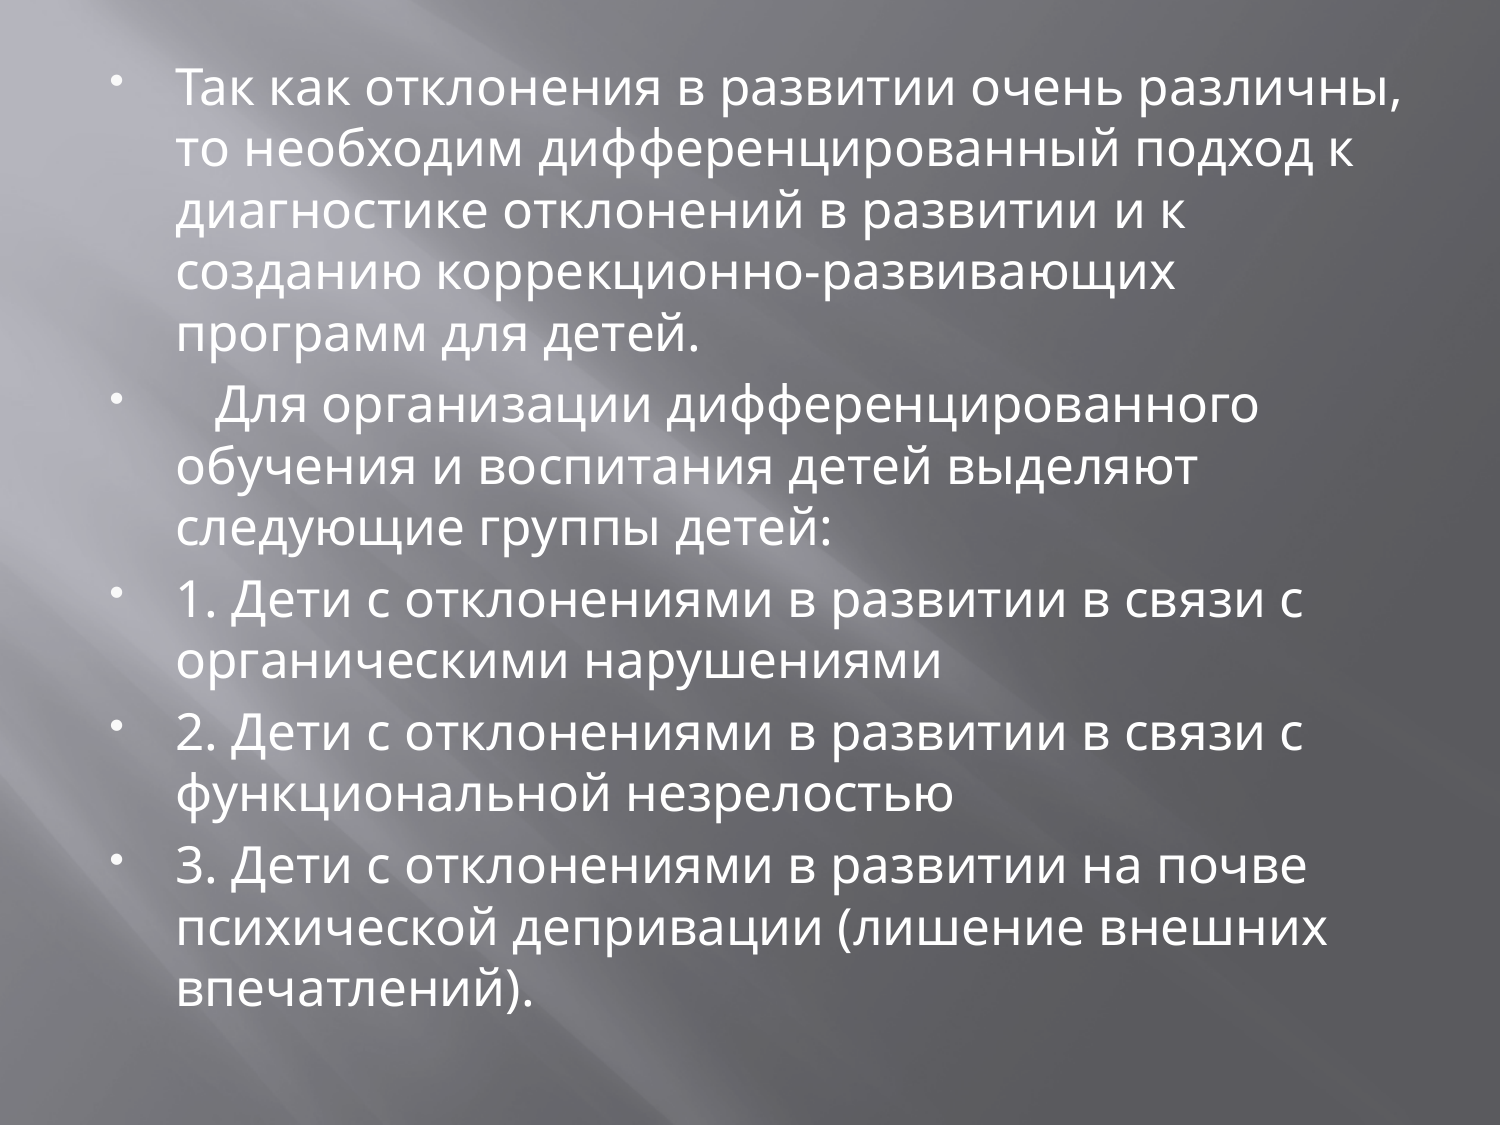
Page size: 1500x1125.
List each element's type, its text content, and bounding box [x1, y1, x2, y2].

list Так как отклонения в развитии очень различны, то необходим дифференцированный подход к диагностике отклонений в развитии и к созданию коррекционно-развивающих программ для детей. Для организации дифференцированного обучения и воспитания детей выделяют следующие группы детей: 1. Дети с отклонениями в развитии в связи с органическими нарушениями 2. Дети с отклонениями в развитии в связи с функциональной незрелостью 3. Дети с отклонениями в развитии на почве психической депривации (лишение внешних впечатлений). [75, 46, 1425, 1035]
